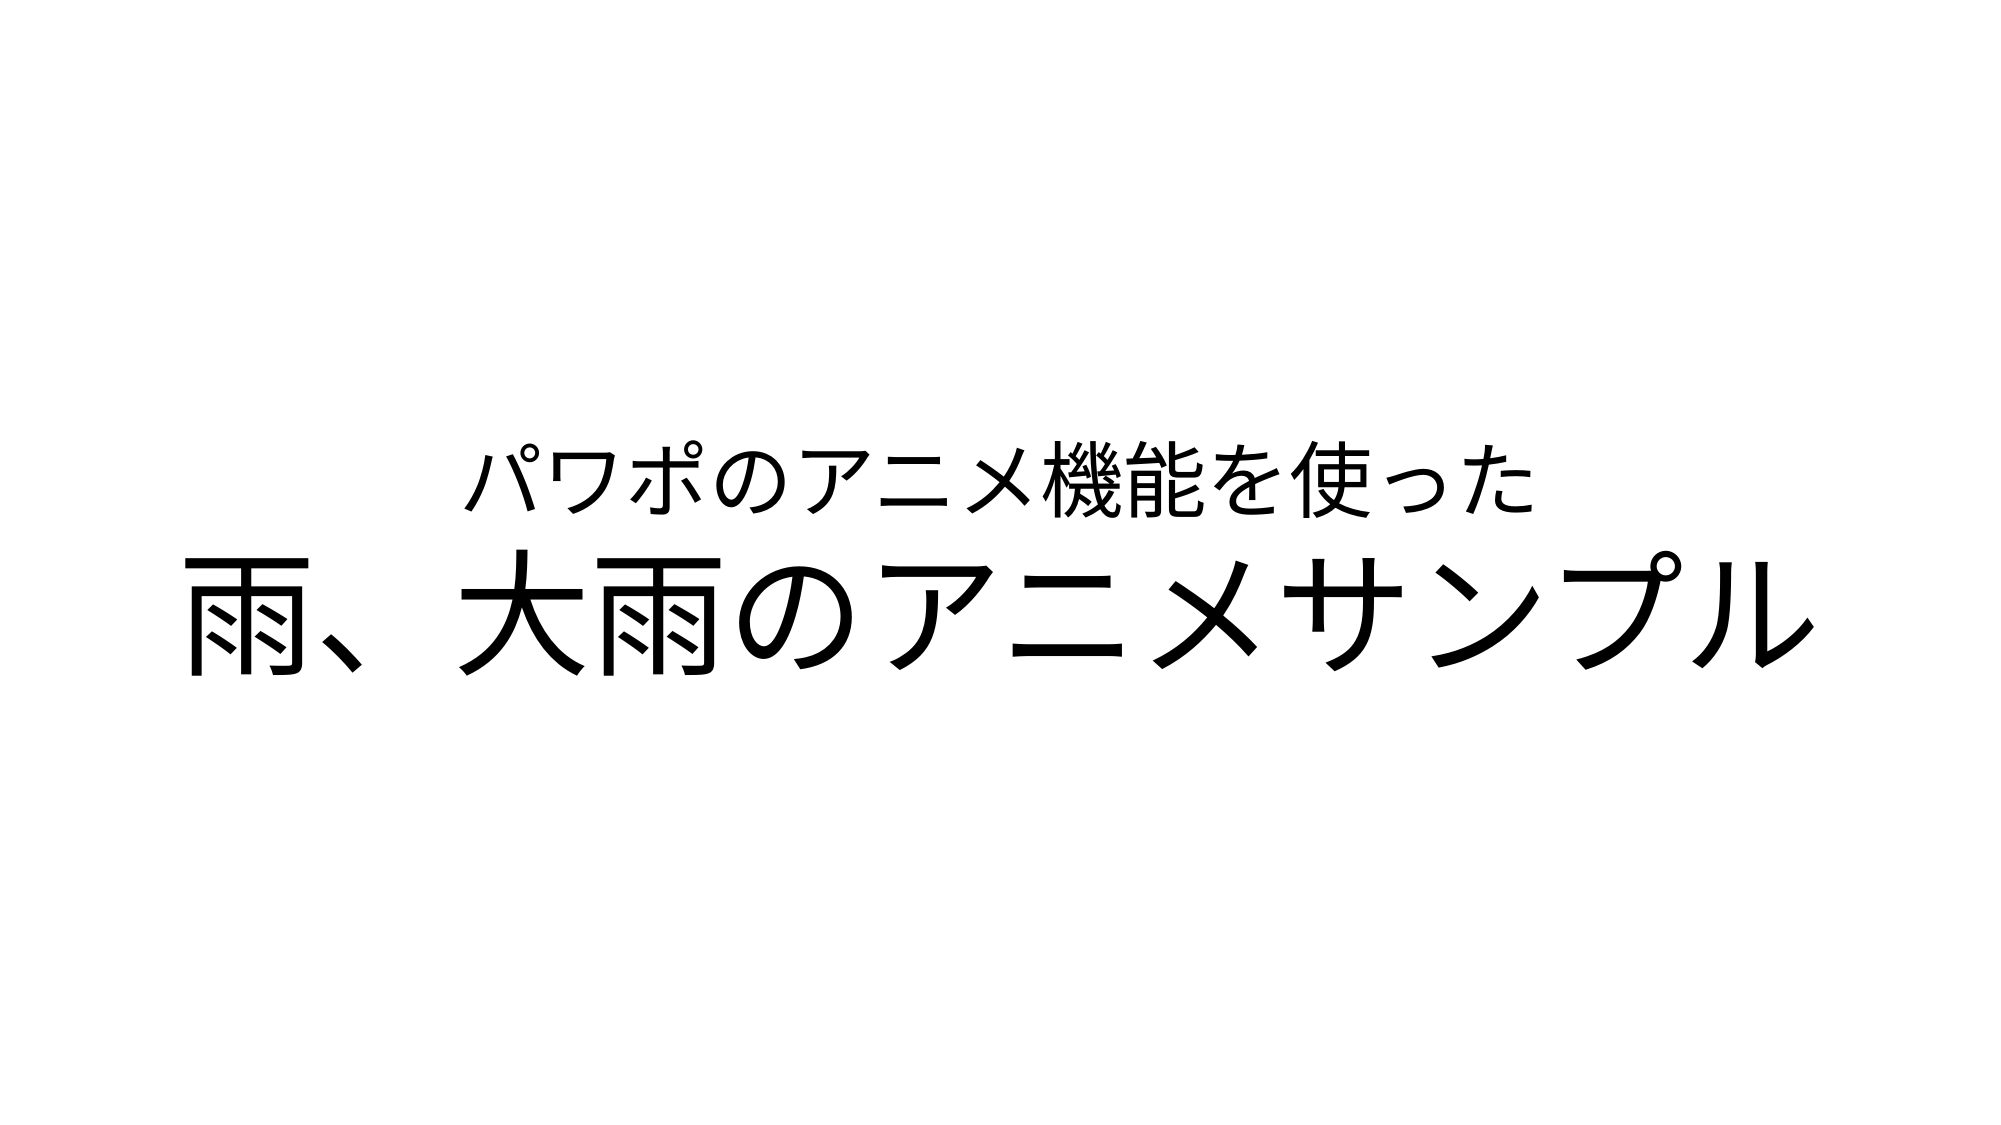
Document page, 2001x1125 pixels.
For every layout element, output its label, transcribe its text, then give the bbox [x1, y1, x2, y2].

text_box パワポのアニメ機能を使った 雨、大雨のアニメサンプル [163, 421, 1837, 701]
